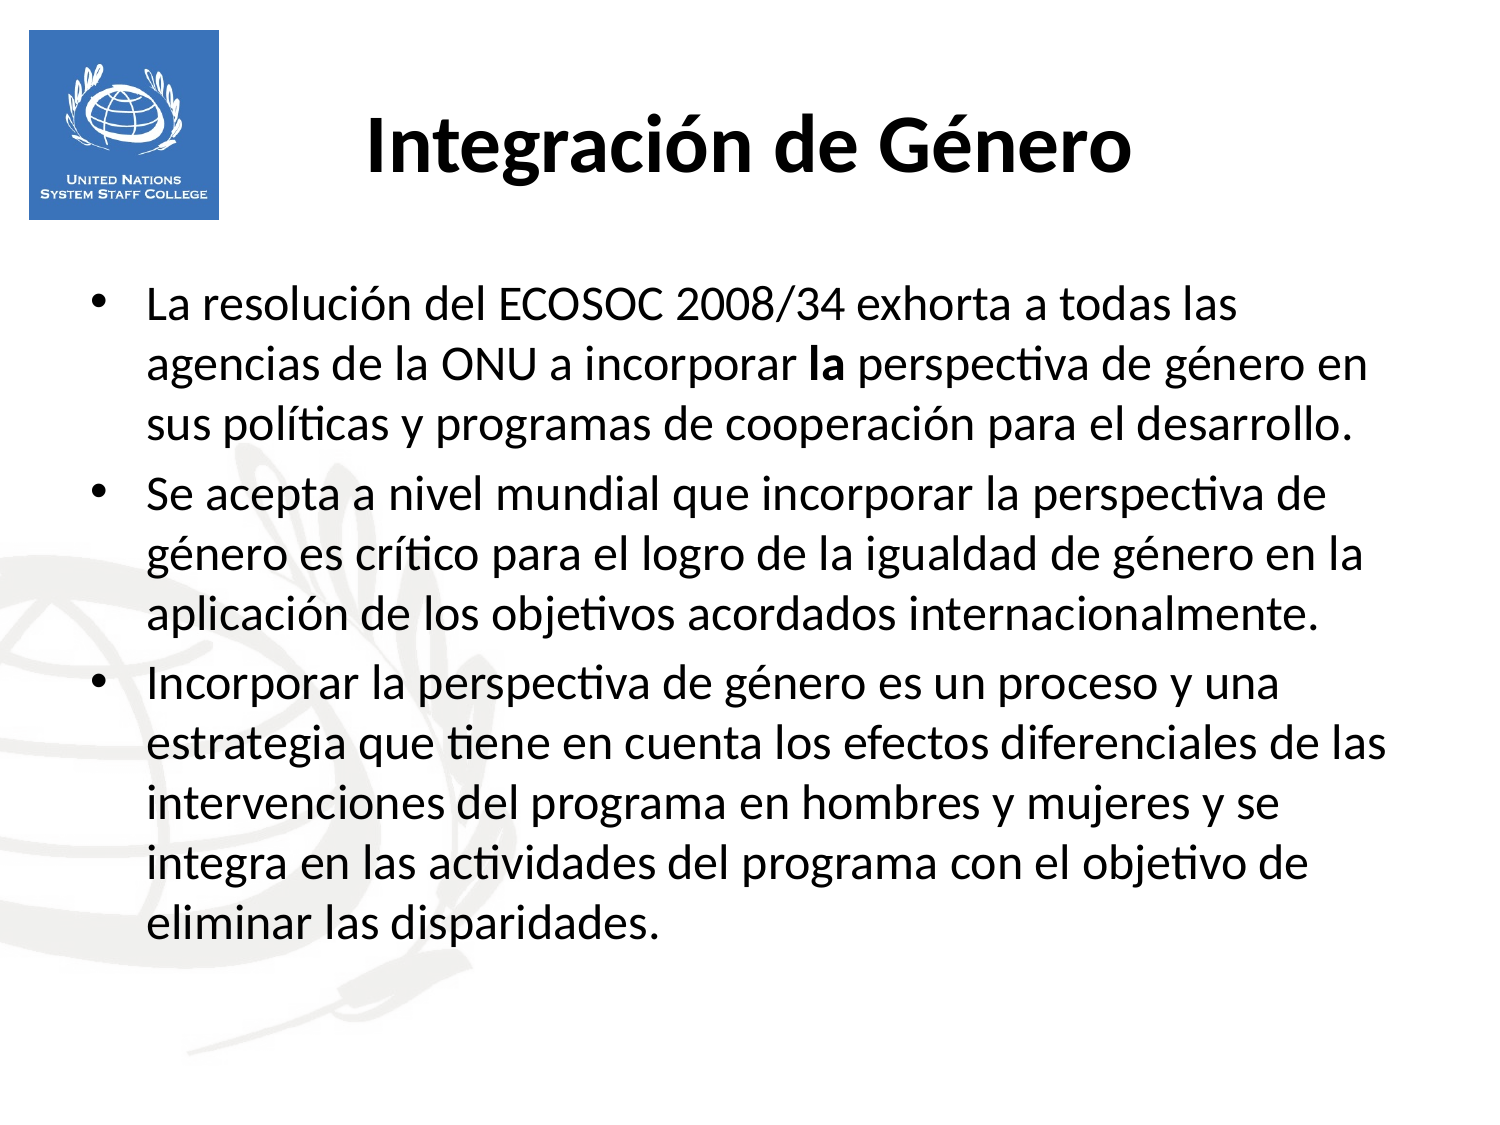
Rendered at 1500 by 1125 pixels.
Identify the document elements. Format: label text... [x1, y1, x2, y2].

title Integración de Género [74, 44, 1426, 233]
list La resolución del ECOSOC 2008/34 exhorta a todas las agencias de la ONU a incorporar la perspectiva de género en sus políticas y programas de cooperación para el desarrollo. Se acepta a nivel mundial que incorporar la perspectiva de género es crítico para el logro de la igualdad de género en la aplicación de los objetivos acordados internacionalmente. Incorporar la perspectiva de género es un proceso y una estrategia que tiene en cuenta los efectos diferenciales de las intervenciones del programa en hombres y mujeres y se integra en las actividades del programa con el objetivo de eliminar las disparidades. [74, 262, 1426, 1006]
picture [29, 30, 219, 220]
